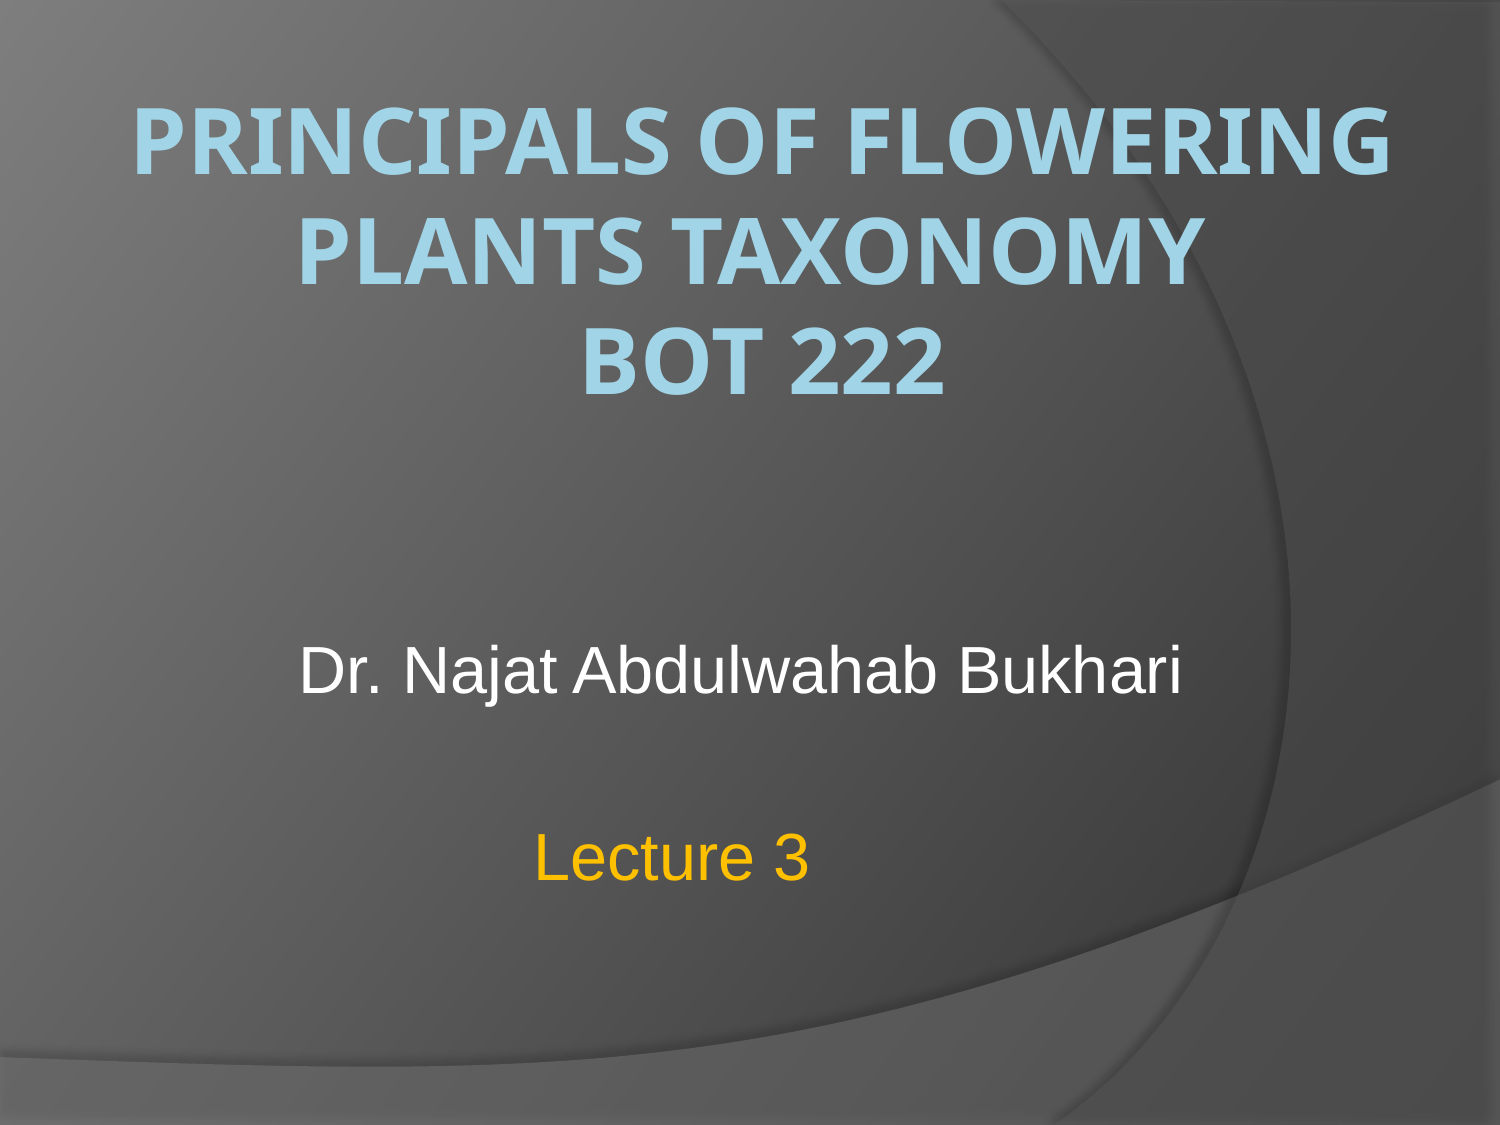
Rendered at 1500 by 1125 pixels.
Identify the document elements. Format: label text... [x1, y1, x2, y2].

text_box Lecture 3 [412, 800, 925, 908]
title Principals of Flowering Plants Taxonomy BOT 222 [99, 75, 1425, 425]
subtitle Dr. Najat Abdulwahab Bukhari [187, 612, 1288, 721]
